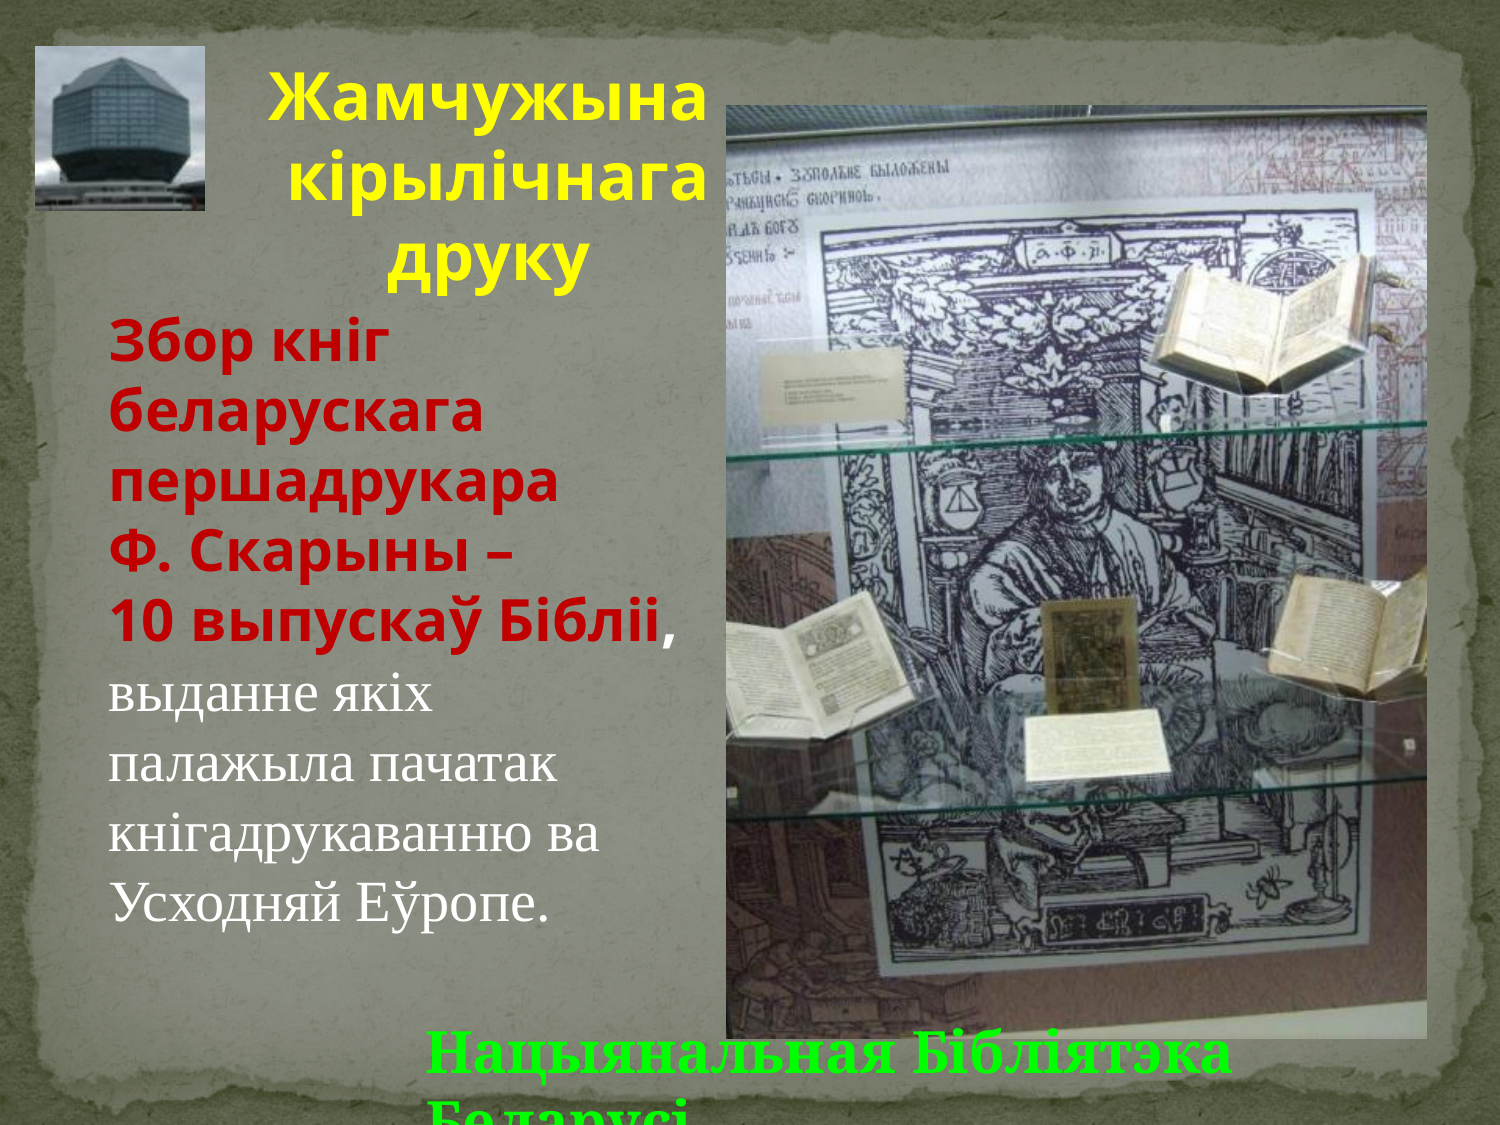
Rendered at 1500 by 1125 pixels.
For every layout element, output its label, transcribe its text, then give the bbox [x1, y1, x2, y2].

picture [35, 46, 205, 211]
picture [726, 105, 1427, 1038]
text_box Жамчужына кірылічнага друку [187, 46, 809, 302]
text_box Збор кніг беларускага першадрукара Ф. Скарыны – 10 выпускаў Бібліі, выданне якіх палажыла пачатак кнігадрукаванню ва Усходняй Еўропе. [93, 295, 704, 941]
text_box Нацыянальная Бібліятэка Беларусі [410, 1007, 1500, 1125]
